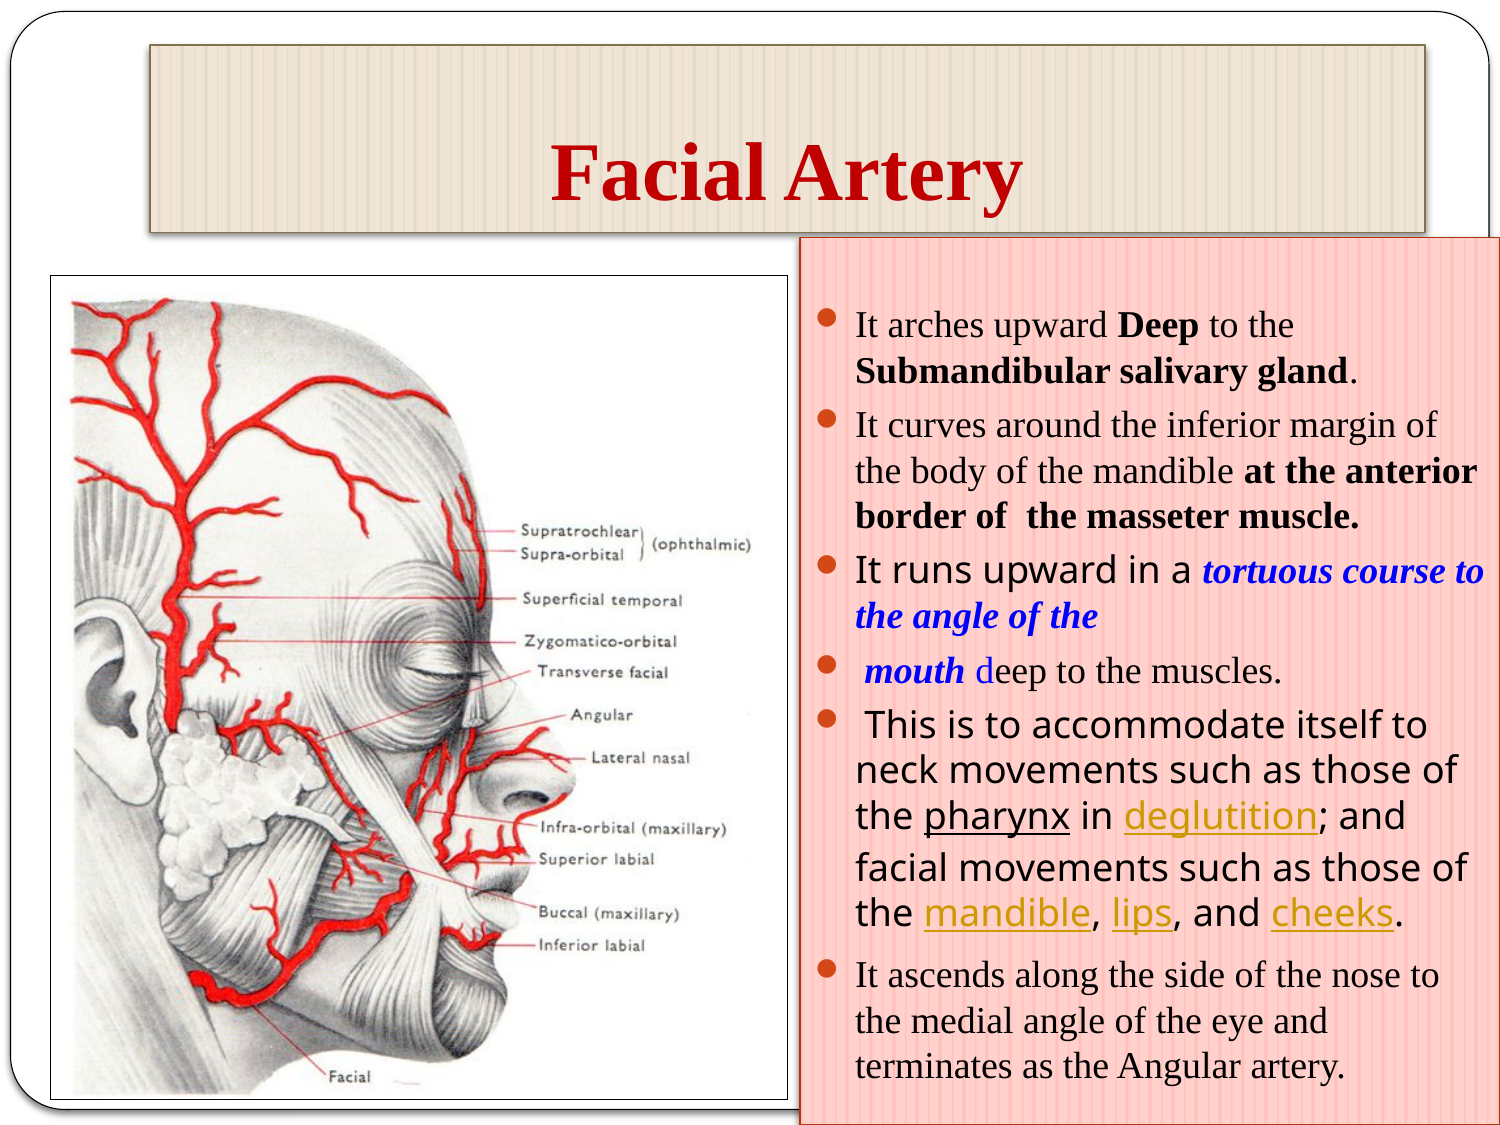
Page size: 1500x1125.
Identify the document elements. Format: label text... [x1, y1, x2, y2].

picture [49, 274, 788, 1101]
title Facial Artery [149, 44, 1426, 233]
list It arches upward Deep to the Submandibular salivary gland. It curves around the inferior margin of the body of the mandible at the anterior border of the masseter muscle. It runs upward in a tortuous course to the angle of the mouth deep to the muscles. This is to accommodate itself to neck movements such as those of the pharynx in deglutition; and facial movements such as those of the mandible, lips, and cheeks. It ascends along the side of the nose to the medial angle of the eye and terminates as the Angular artery. [799, 237, 1500, 1125]
